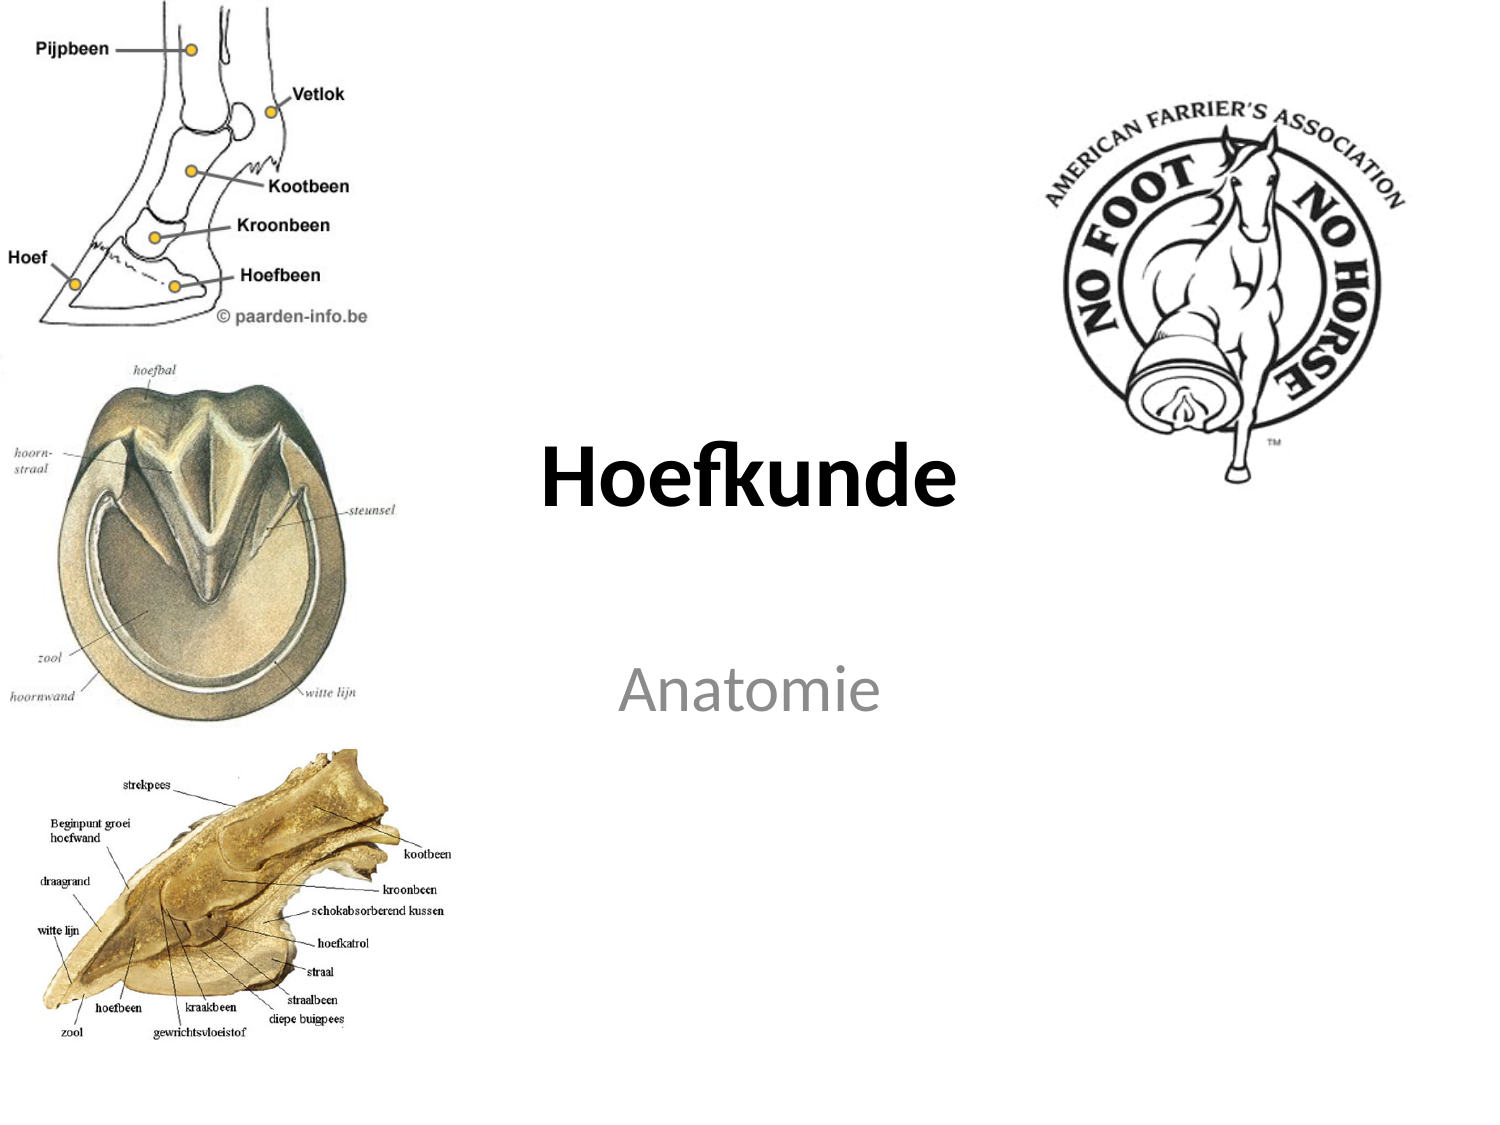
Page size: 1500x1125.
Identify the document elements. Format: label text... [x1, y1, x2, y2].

picture [0, 737, 461, 1062]
subtitle Anatomie [412, 637, 1275, 925]
title Hoefkunde [408, 349, 1388, 591]
picture [0, 0, 374, 329]
picture [0, 351, 411, 728]
picture [1007, 58, 1449, 517]
